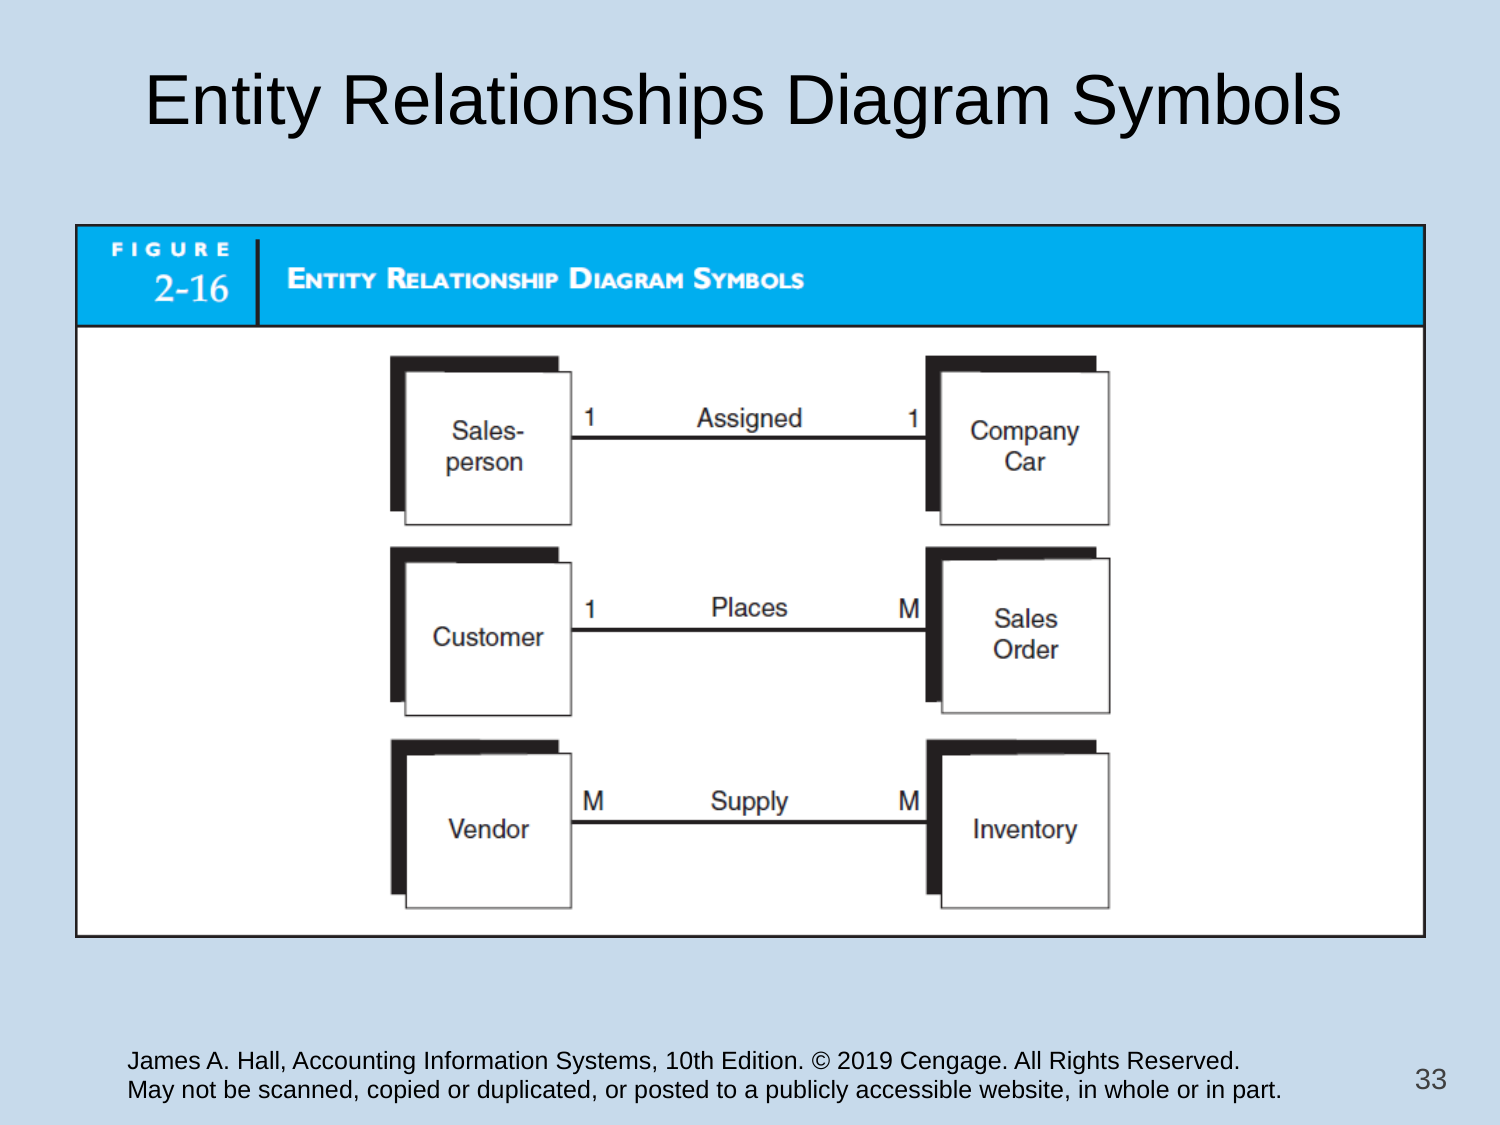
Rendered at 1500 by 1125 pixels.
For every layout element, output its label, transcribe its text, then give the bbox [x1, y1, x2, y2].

title Entity Relationships Diagram Symbols [69, 62, 1420, 188]
slide_number 33 [1400, 1052, 1488, 1113]
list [74, 224, 1426, 938]
